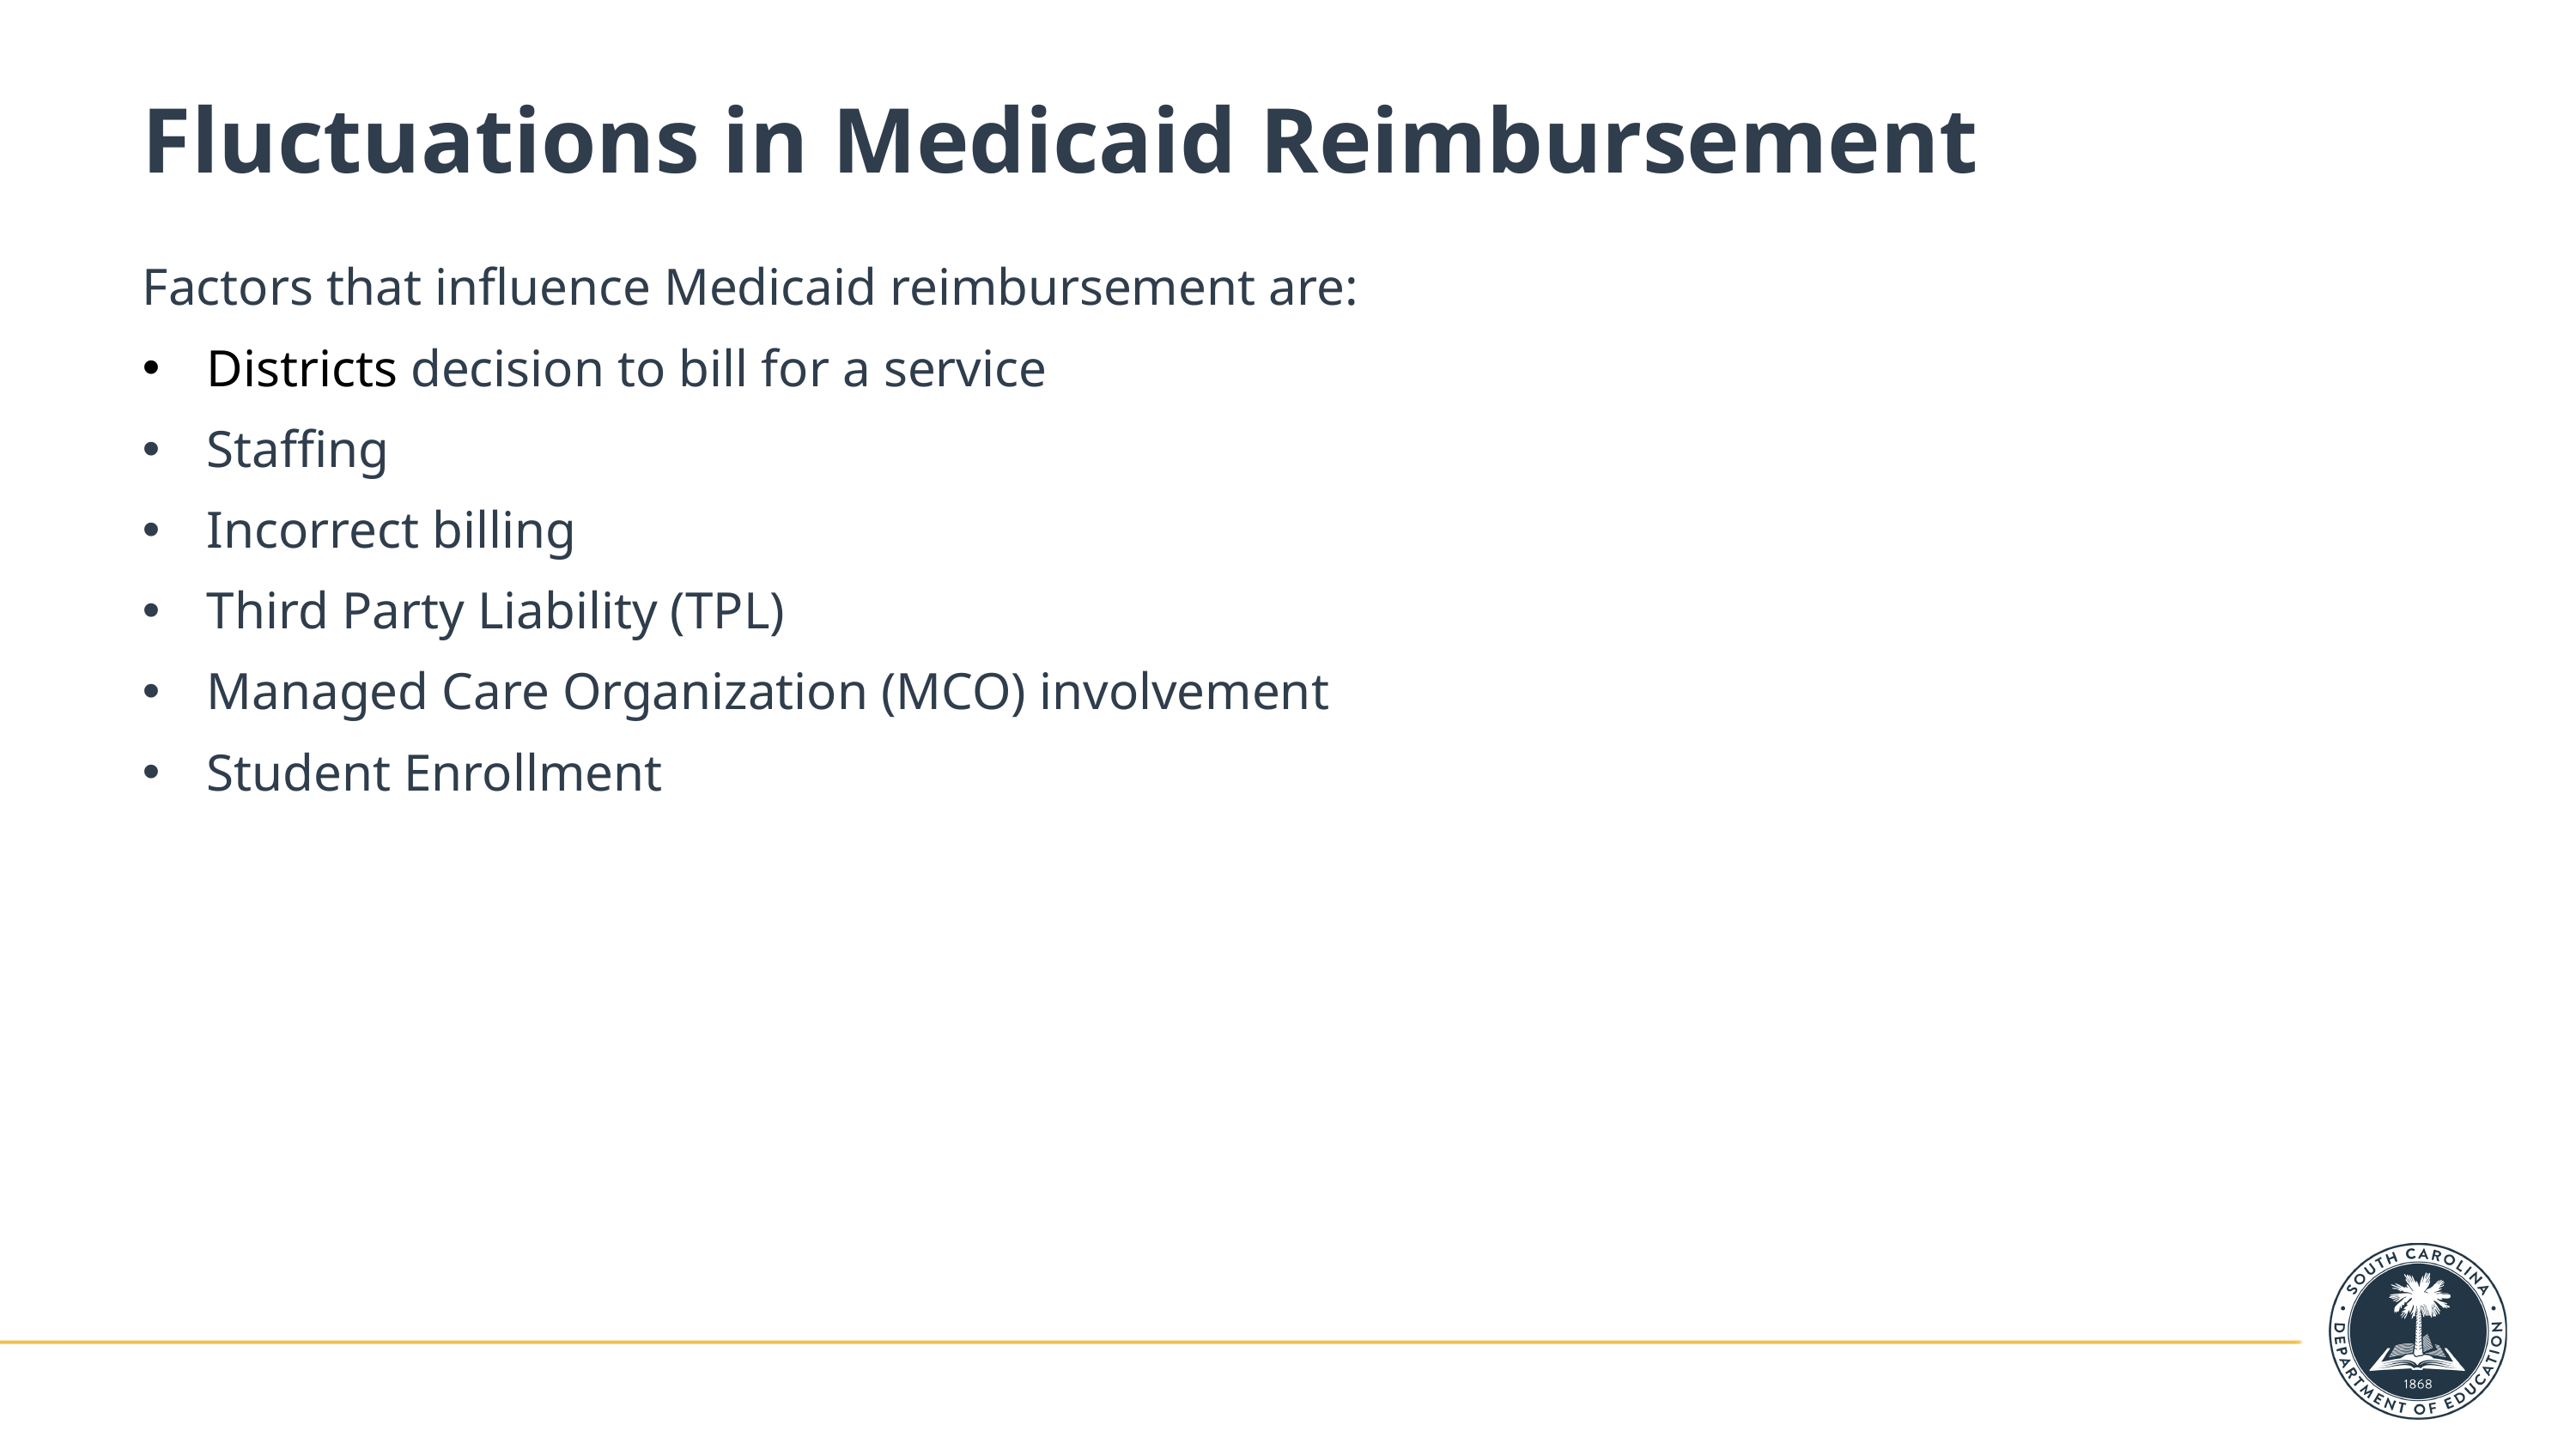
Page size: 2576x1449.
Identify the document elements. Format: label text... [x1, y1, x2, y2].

title Fluctuations in Medicaid Reimbursement [129, 76, 2447, 232]
picture [2329, 1243, 2507, 1420]
list Factors that influence Medicaid reimbursement are: Districts decision to bill for a service Staffing Incorrect billing Third Party Liability (TPL) Managed Care Organization (MCO) involvement Student Enrollment [129, 256, 2447, 1149]
